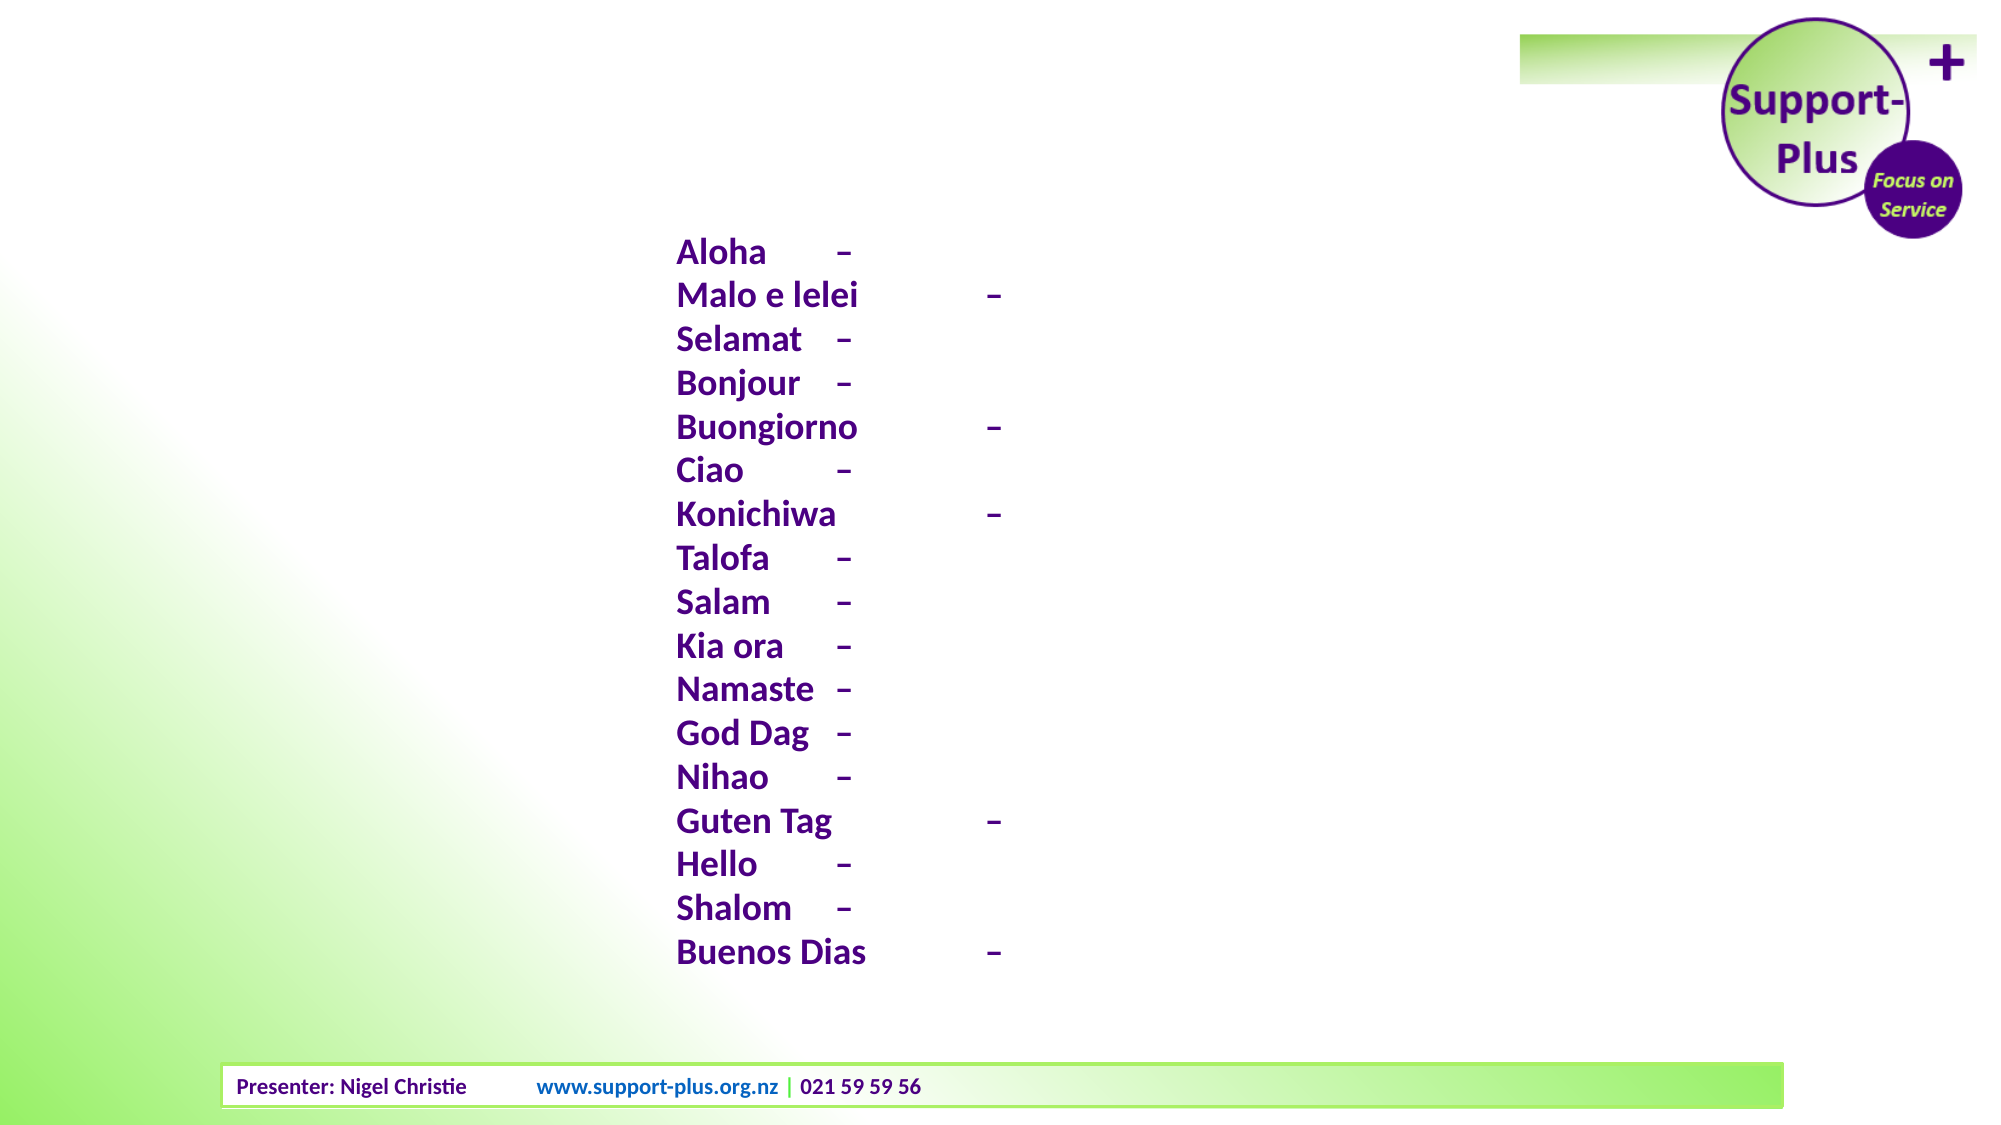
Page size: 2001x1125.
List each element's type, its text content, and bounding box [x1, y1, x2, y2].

picture [1514, 15, 1983, 246]
text_box Aloha – Malo e lelei – Selamat – Bonjour – Buongiorno – Ciao – Konichiwa – Talofa – Salam – Kia ora – Namaste – God Dag – Nihao – Guten Tag – Hello – Shalom – Buenos Dias – [500, 239, 1500, 980]
text_box Presenter: Nigel Christie www.support-plus.org.nz | 021 59 59 56 [221, 1063, 1783, 1107]
